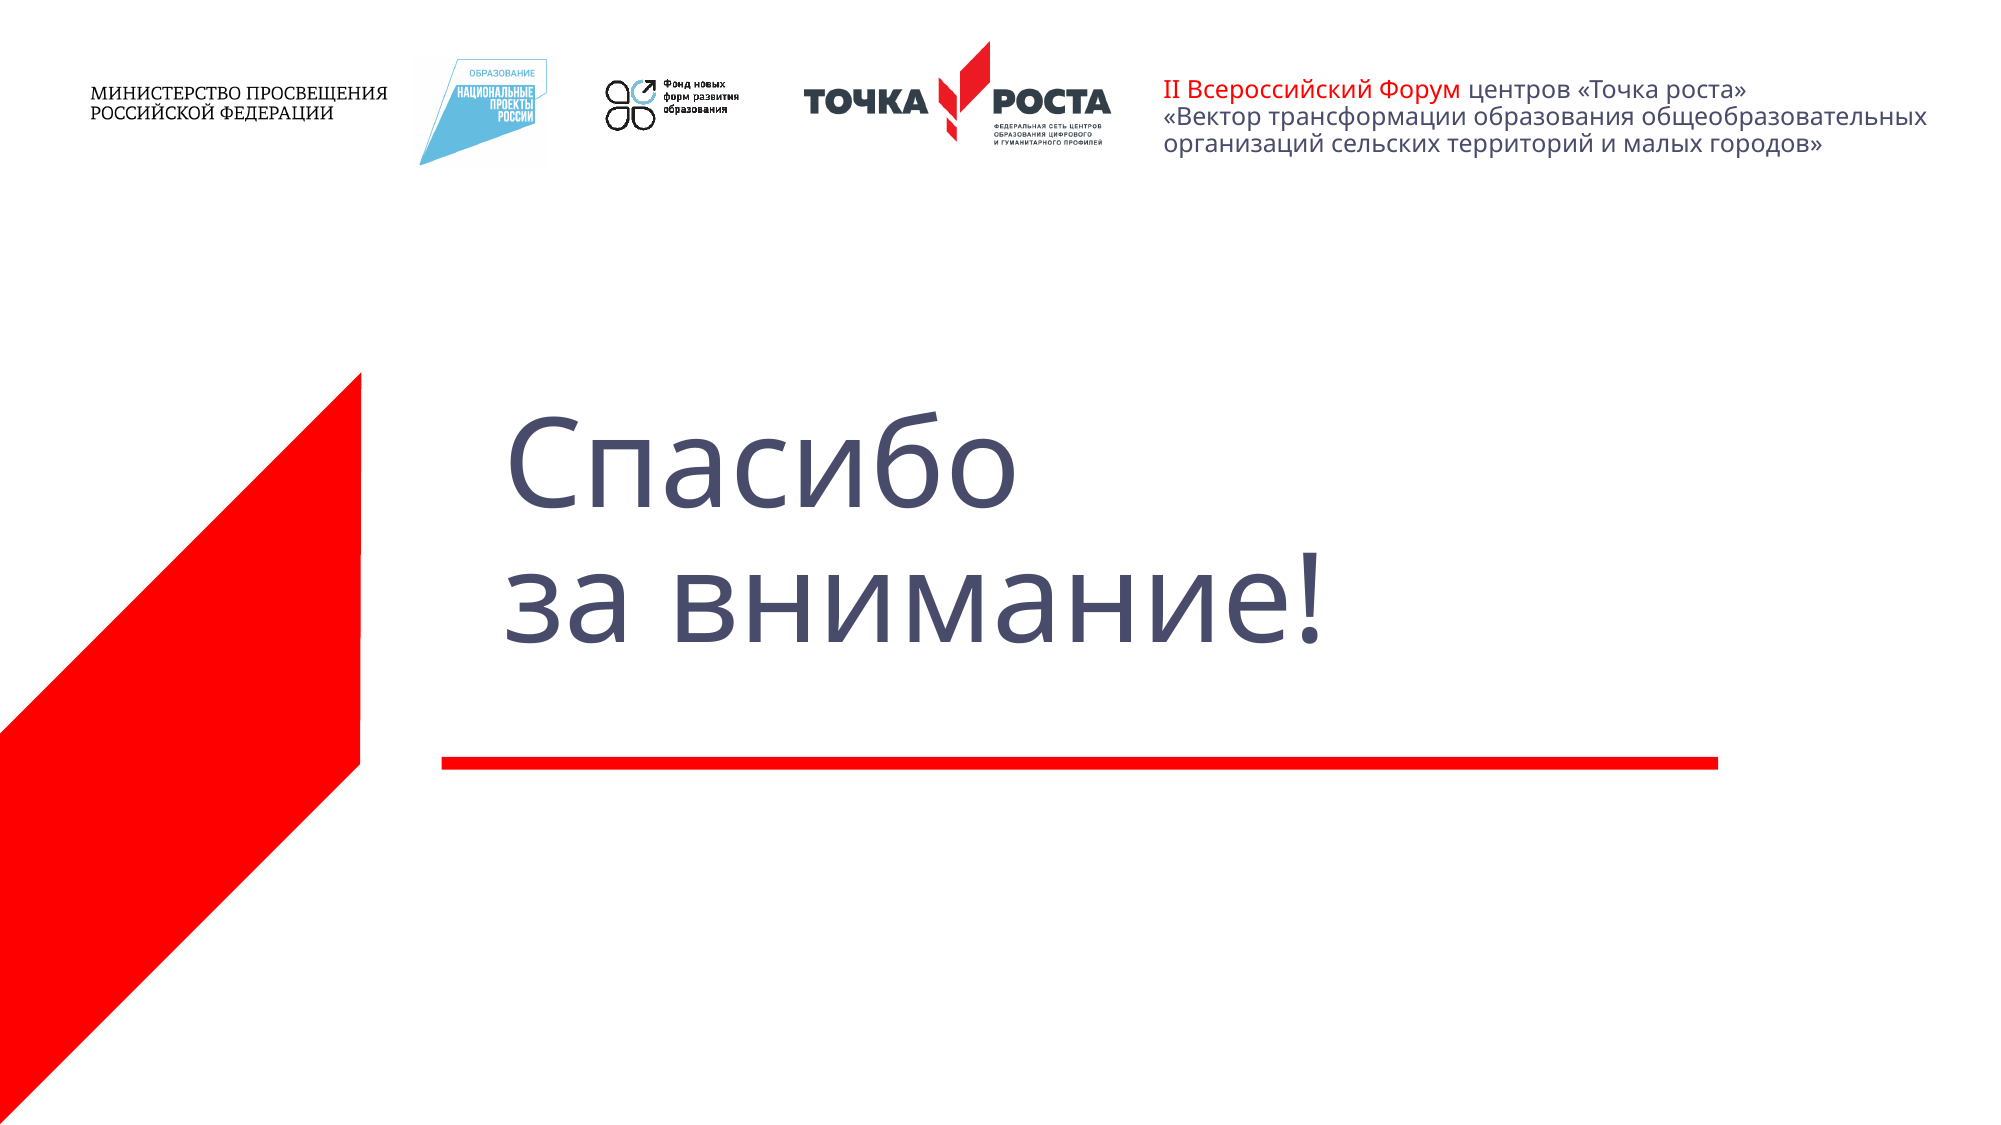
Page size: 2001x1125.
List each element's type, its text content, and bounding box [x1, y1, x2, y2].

picture [413, 56, 549, 169]
text_box [439, 755, 1720, 772]
text_box Спасибо за внимание! [496, 312, 1818, 757]
text_box II Всероссийский Форум центров «Точка роста» «Вектор трансформации образования общеобразовательных организаций сельских территорий и малых городов» [1156, 73, 1951, 185]
picture [83, 79, 392, 126]
picture [603, 74, 741, 134]
picture [795, 33, 1120, 151]
